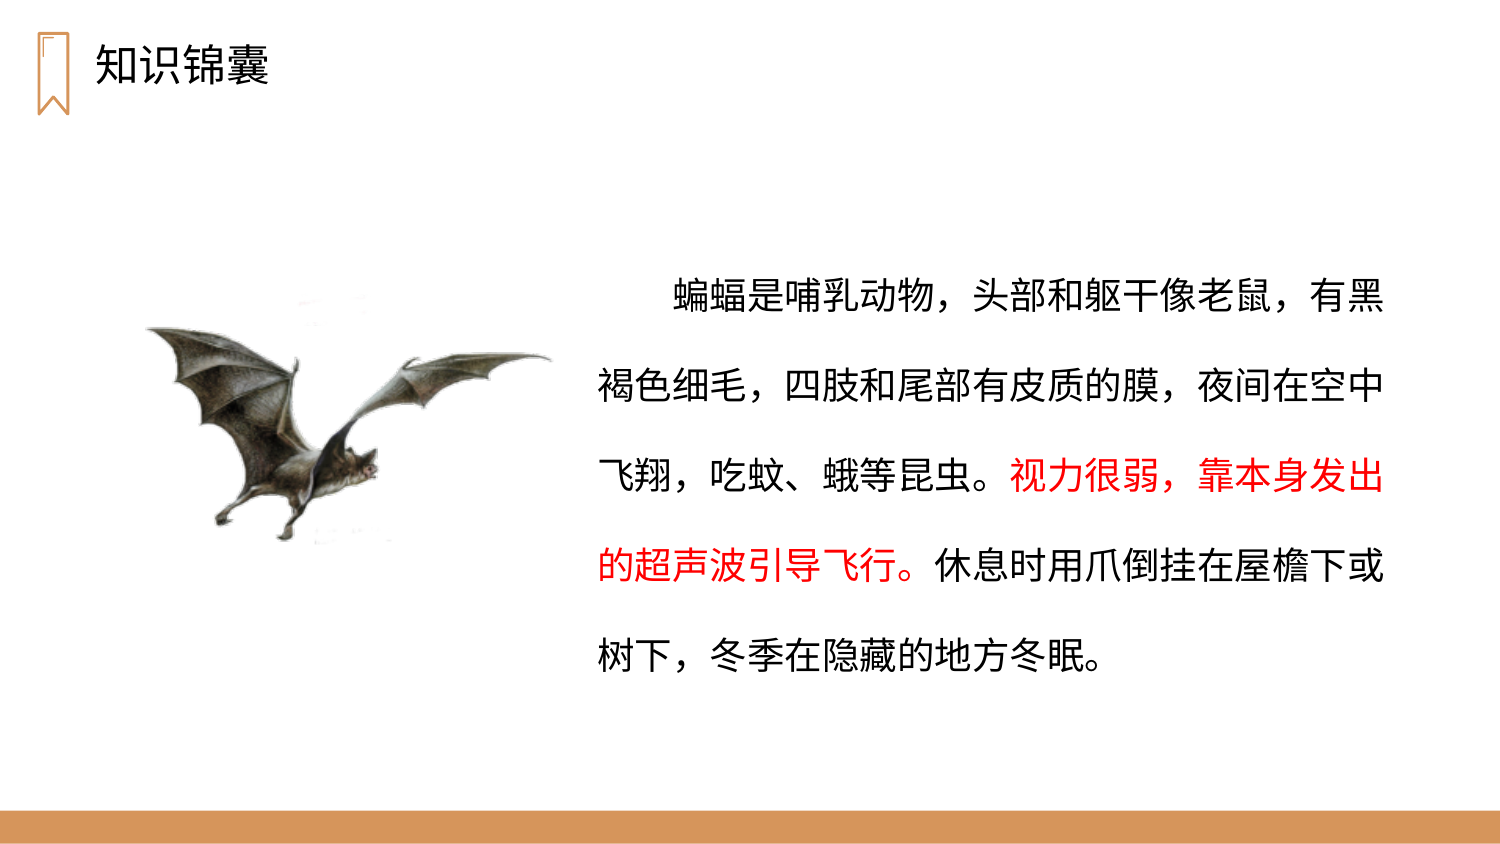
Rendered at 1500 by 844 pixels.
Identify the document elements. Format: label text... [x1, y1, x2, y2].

text_box 蝙蝠是哺乳动物，头部和躯干像老鼠，有黑褐色细毛，四肢和尾部有皮质的膜，夜间在空中飞翔，吃蚊、蛾等昆虫。视力很弱，靠本身发出的超声波引导飞行。休息时用爪倒挂在屋檐下或树下，冬季在隐藏的地方冬眠。 [586, 221, 1409, 683]
text_box 知识锦囊 [83, 32, 282, 96]
picture [138, 274, 569, 551]
